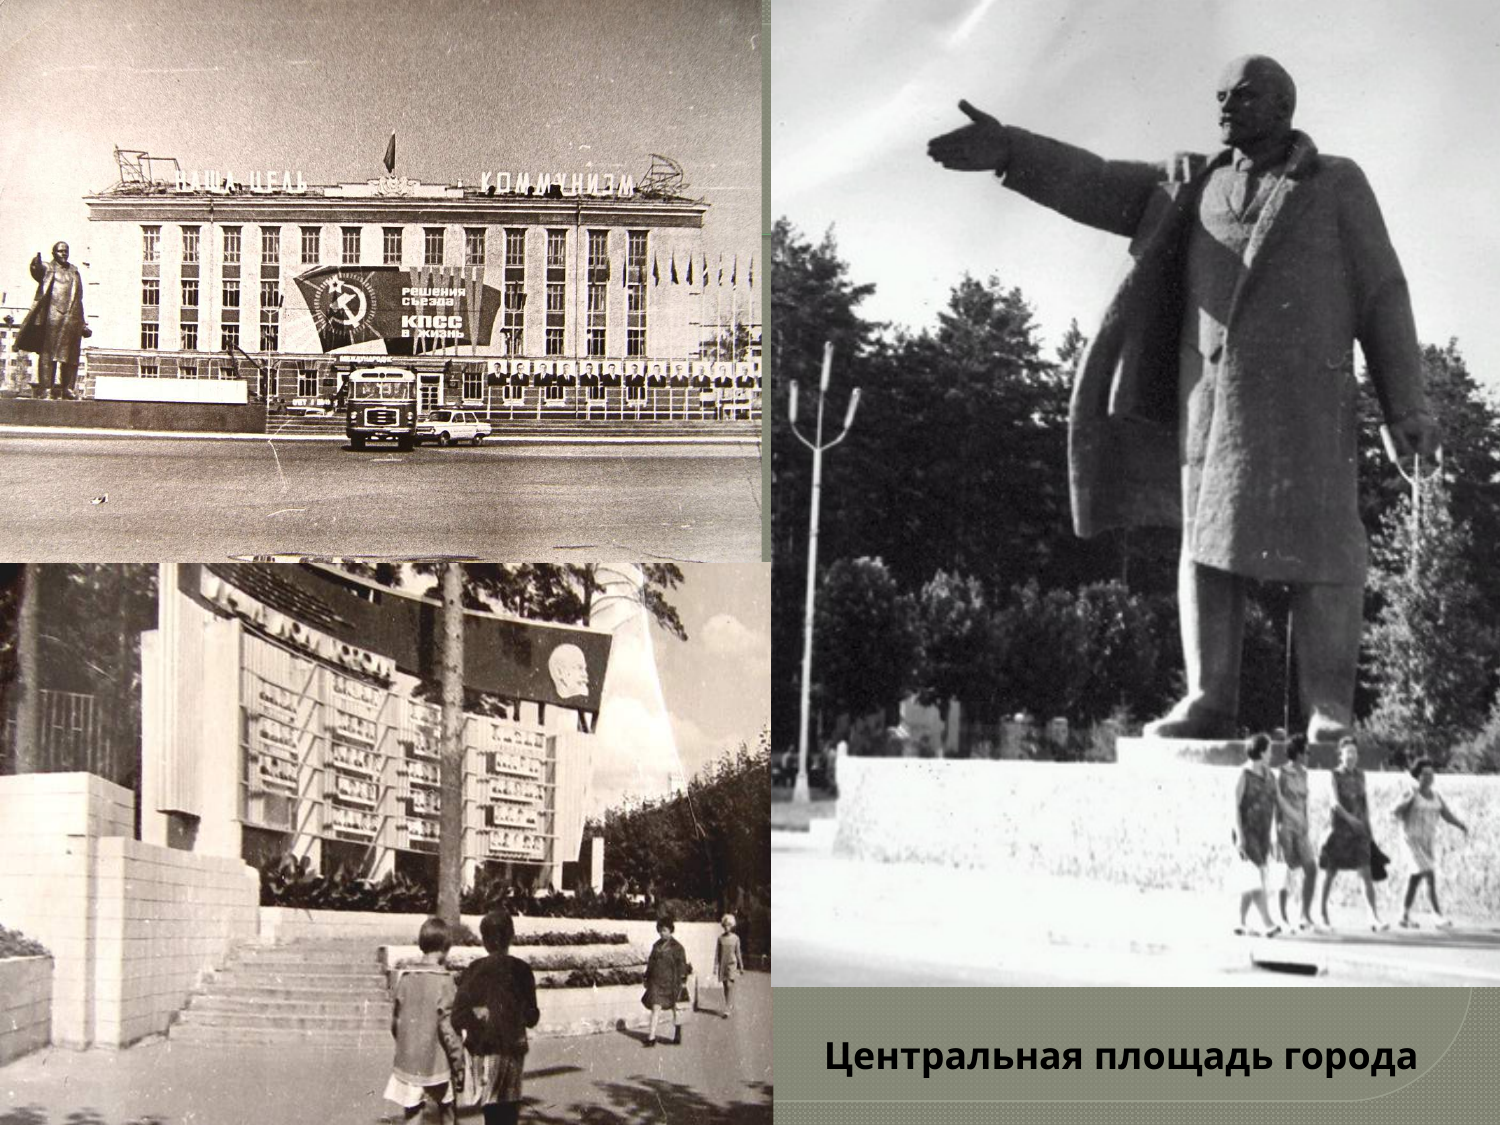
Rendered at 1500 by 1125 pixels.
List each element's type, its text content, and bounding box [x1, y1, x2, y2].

picture [0, 0, 1500, 1125]
text_box Центральная площадь города [809, 1024, 1434, 1085]
